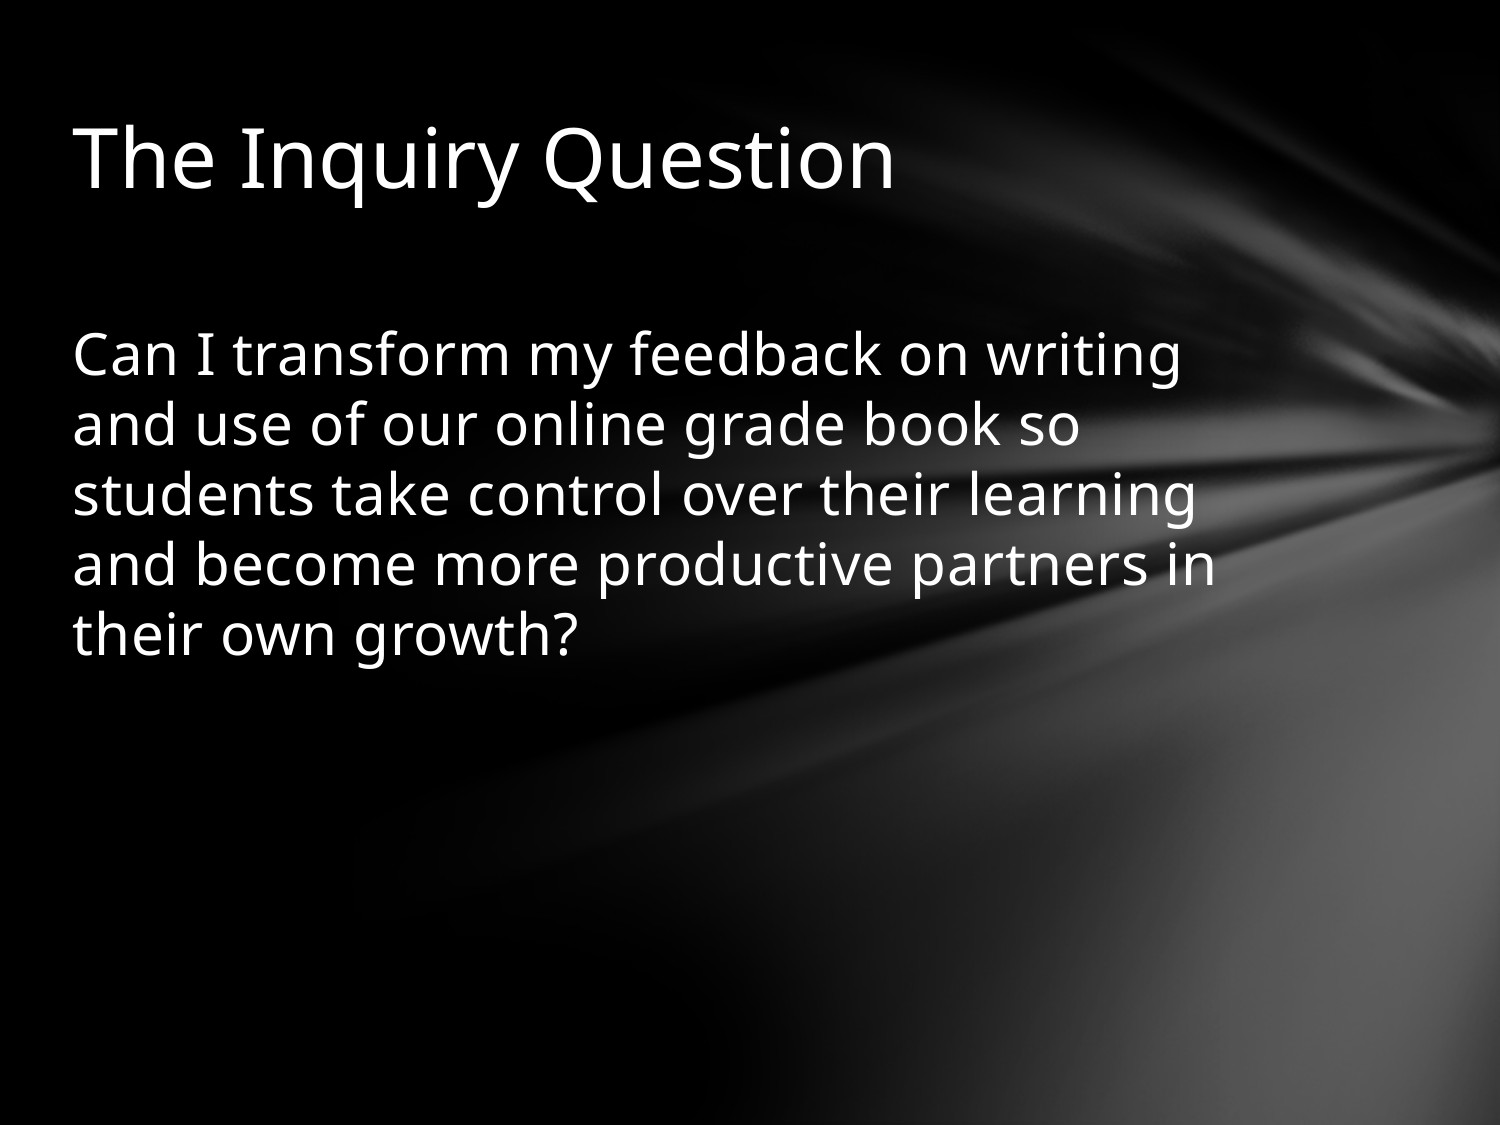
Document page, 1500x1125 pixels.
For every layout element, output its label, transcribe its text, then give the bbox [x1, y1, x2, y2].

title The Inquiry Question [57, 37, 1318, 213]
list Can I transform my feedback on writing and use of our online grade book so students take control over their learning and become more productive partners in their own growth? [57, 239, 1318, 1015]
